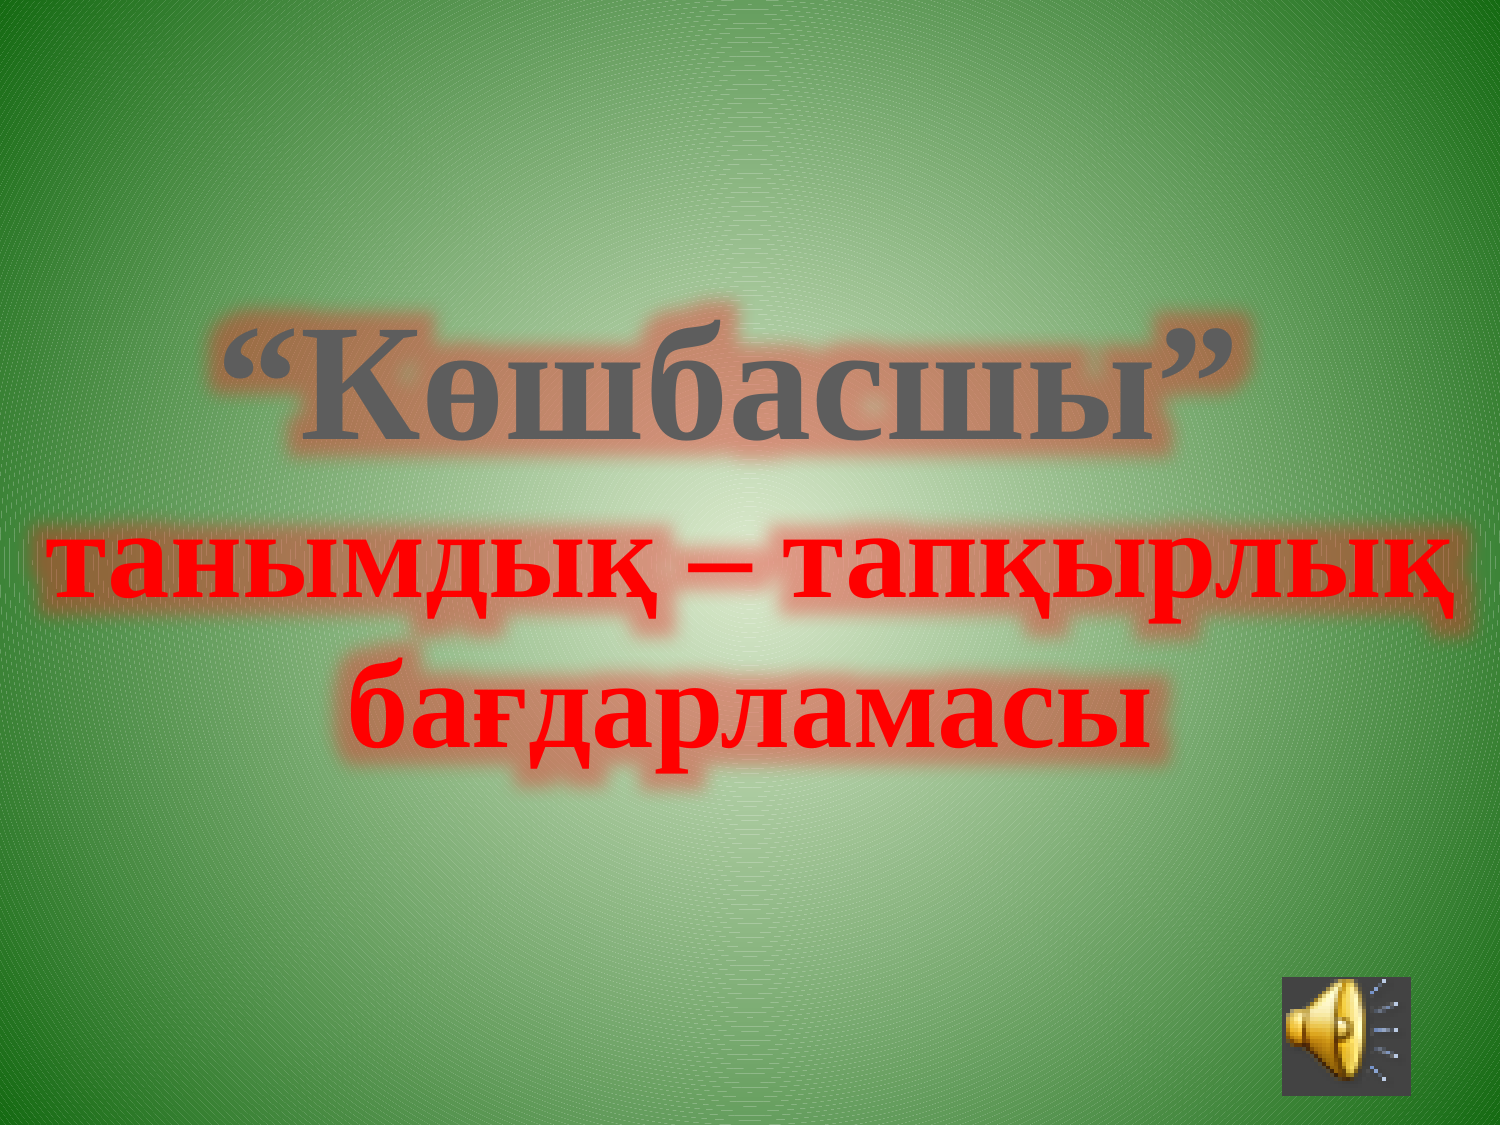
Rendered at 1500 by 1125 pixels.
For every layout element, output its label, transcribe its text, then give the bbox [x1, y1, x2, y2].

picture [1281, 975, 1412, 1098]
text_box “Көшбасшы” танымдық – тапқырлық бағдарламасы [0, 265, 1500, 780]
